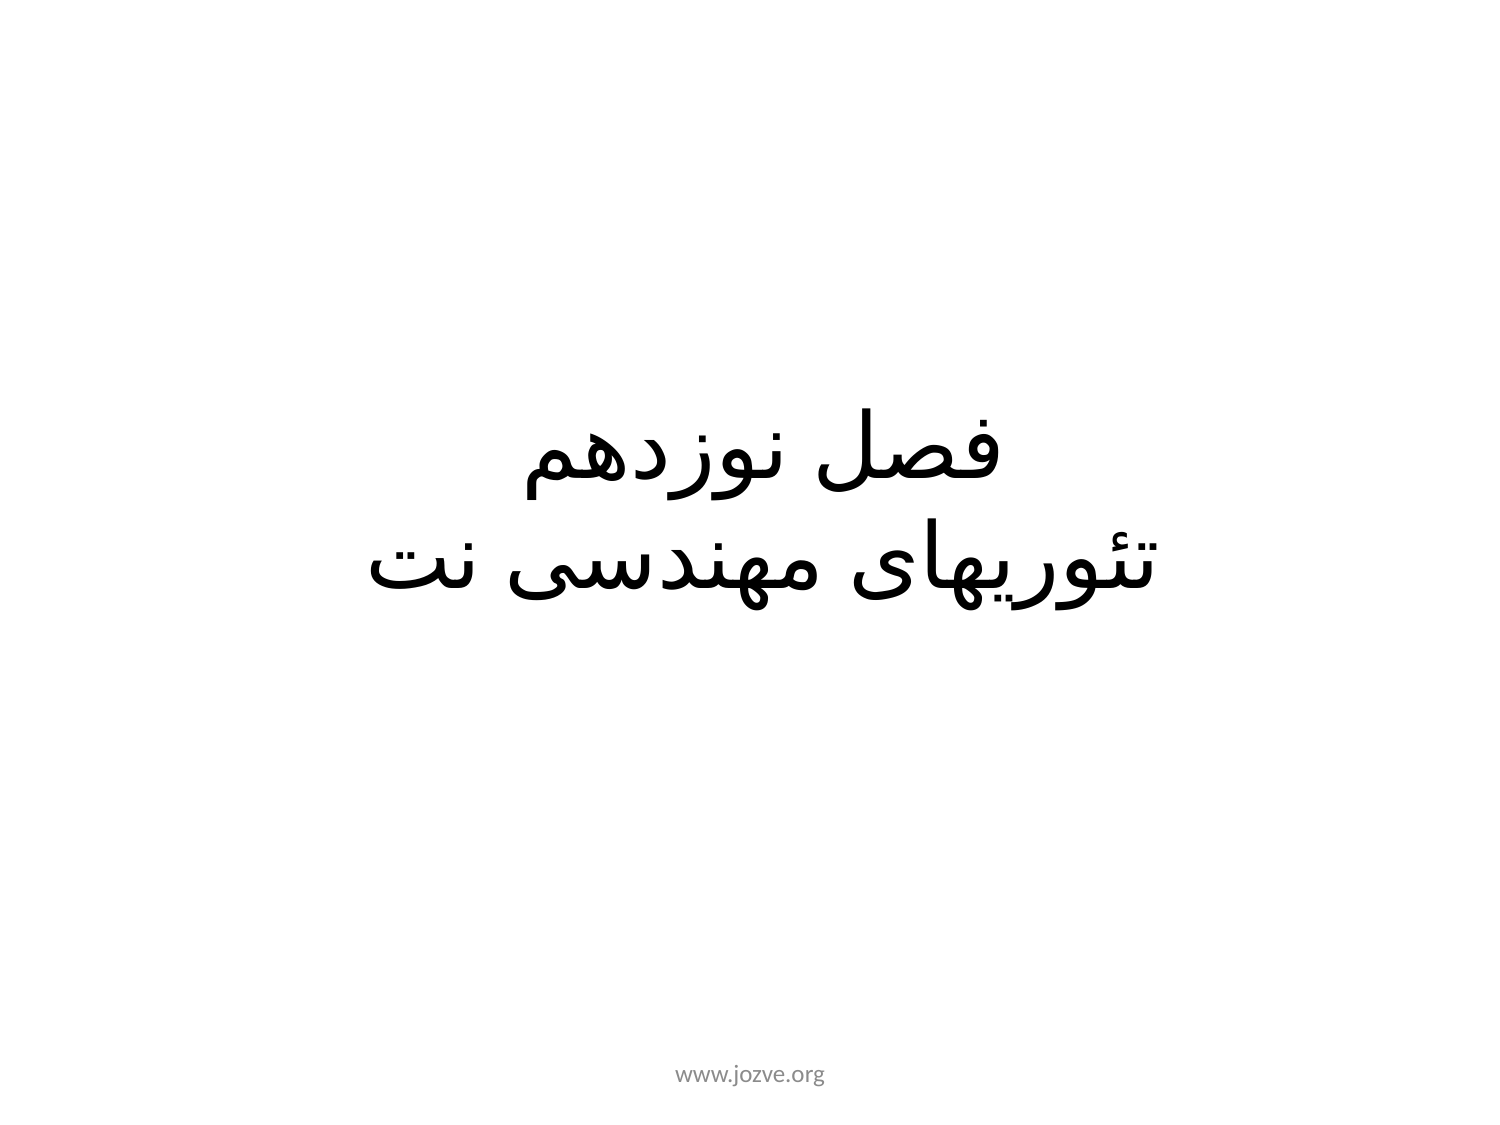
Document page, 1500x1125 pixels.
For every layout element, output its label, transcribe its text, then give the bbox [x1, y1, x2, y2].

title فصل نوزدهم تئوریهای مهندسی نت [159, 196, 1368, 798]
footer www.jozve.org [512, 1042, 988, 1103]
